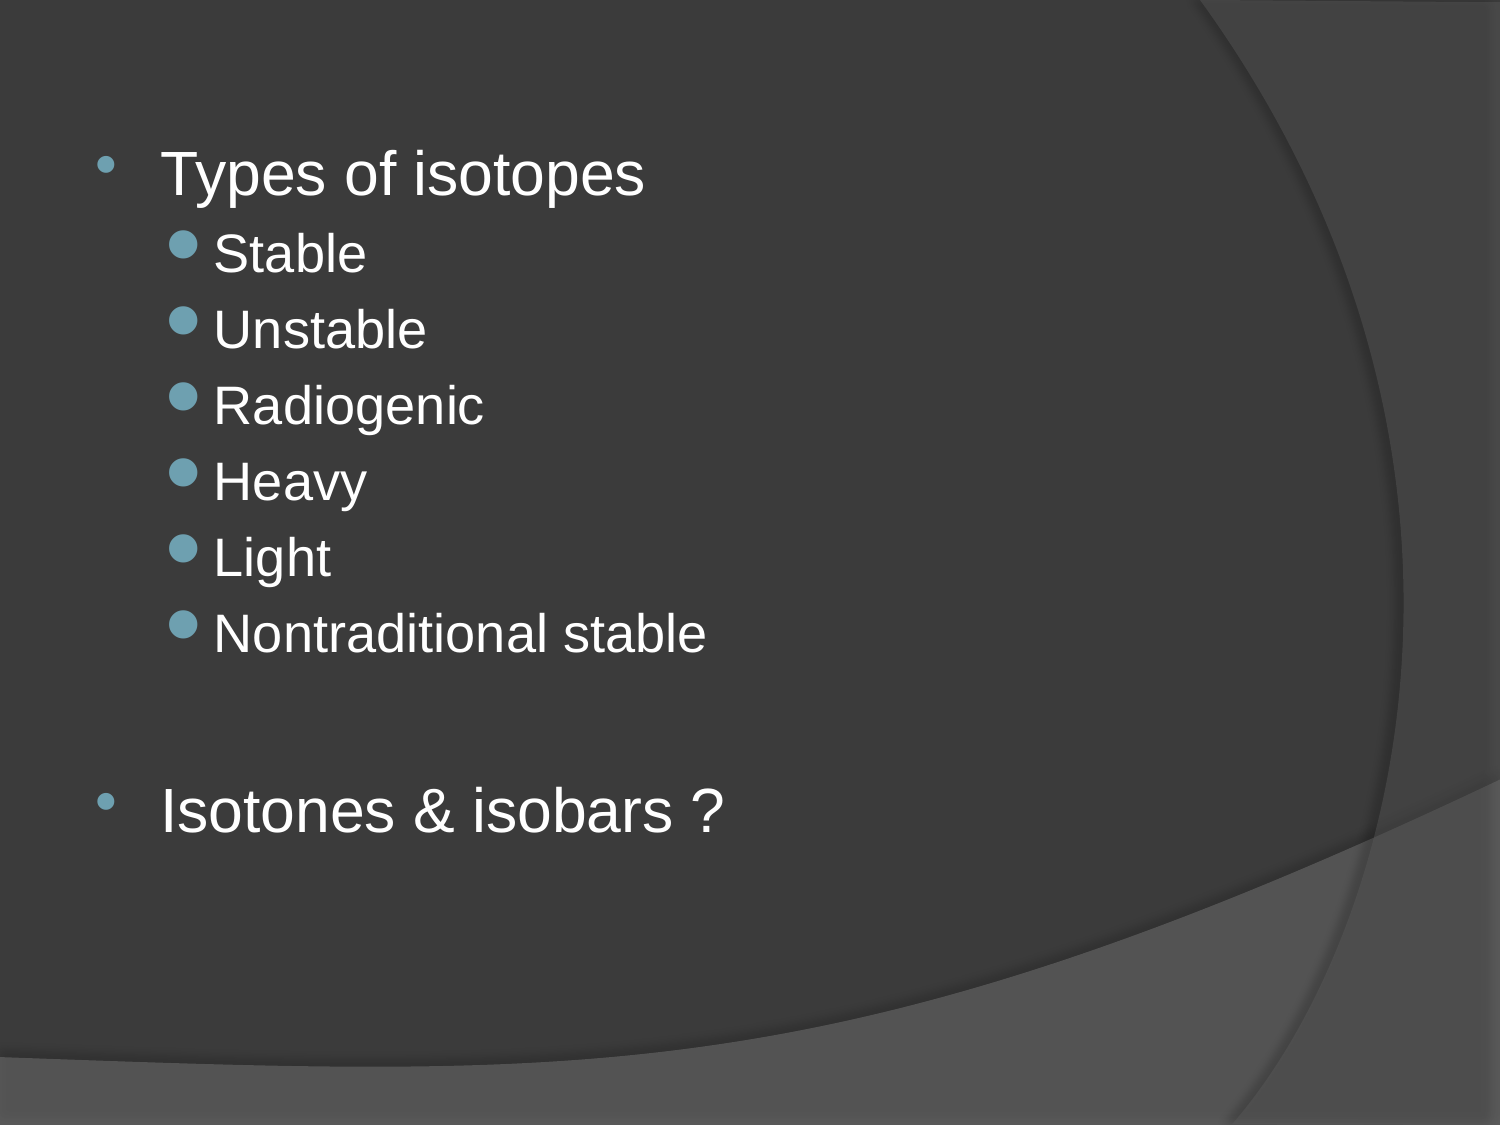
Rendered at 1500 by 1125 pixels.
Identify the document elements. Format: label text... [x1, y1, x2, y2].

list Types of isotopes Stable Unstable Radiogenic Heavy Light Nontraditional stable Isotones & isobars ? [76, 125, 1302, 868]
